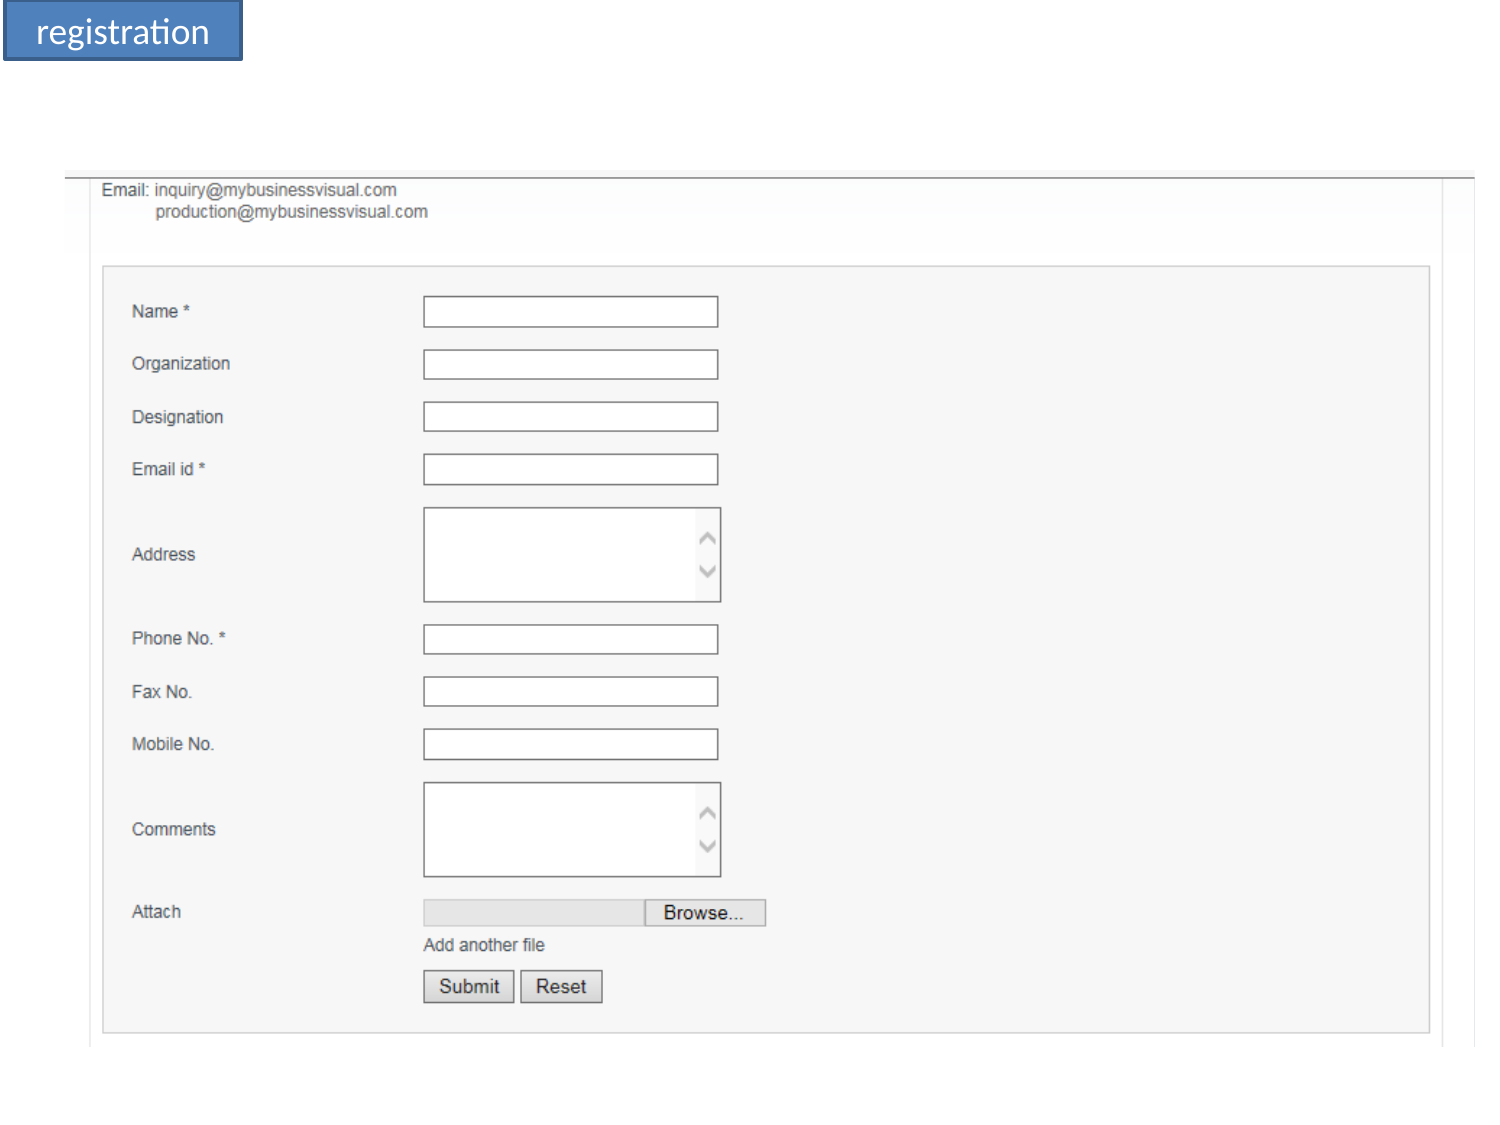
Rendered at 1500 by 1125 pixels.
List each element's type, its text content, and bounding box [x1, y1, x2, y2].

text_box registration [3, 0, 243, 61]
picture [64, 170, 1475, 1047]
